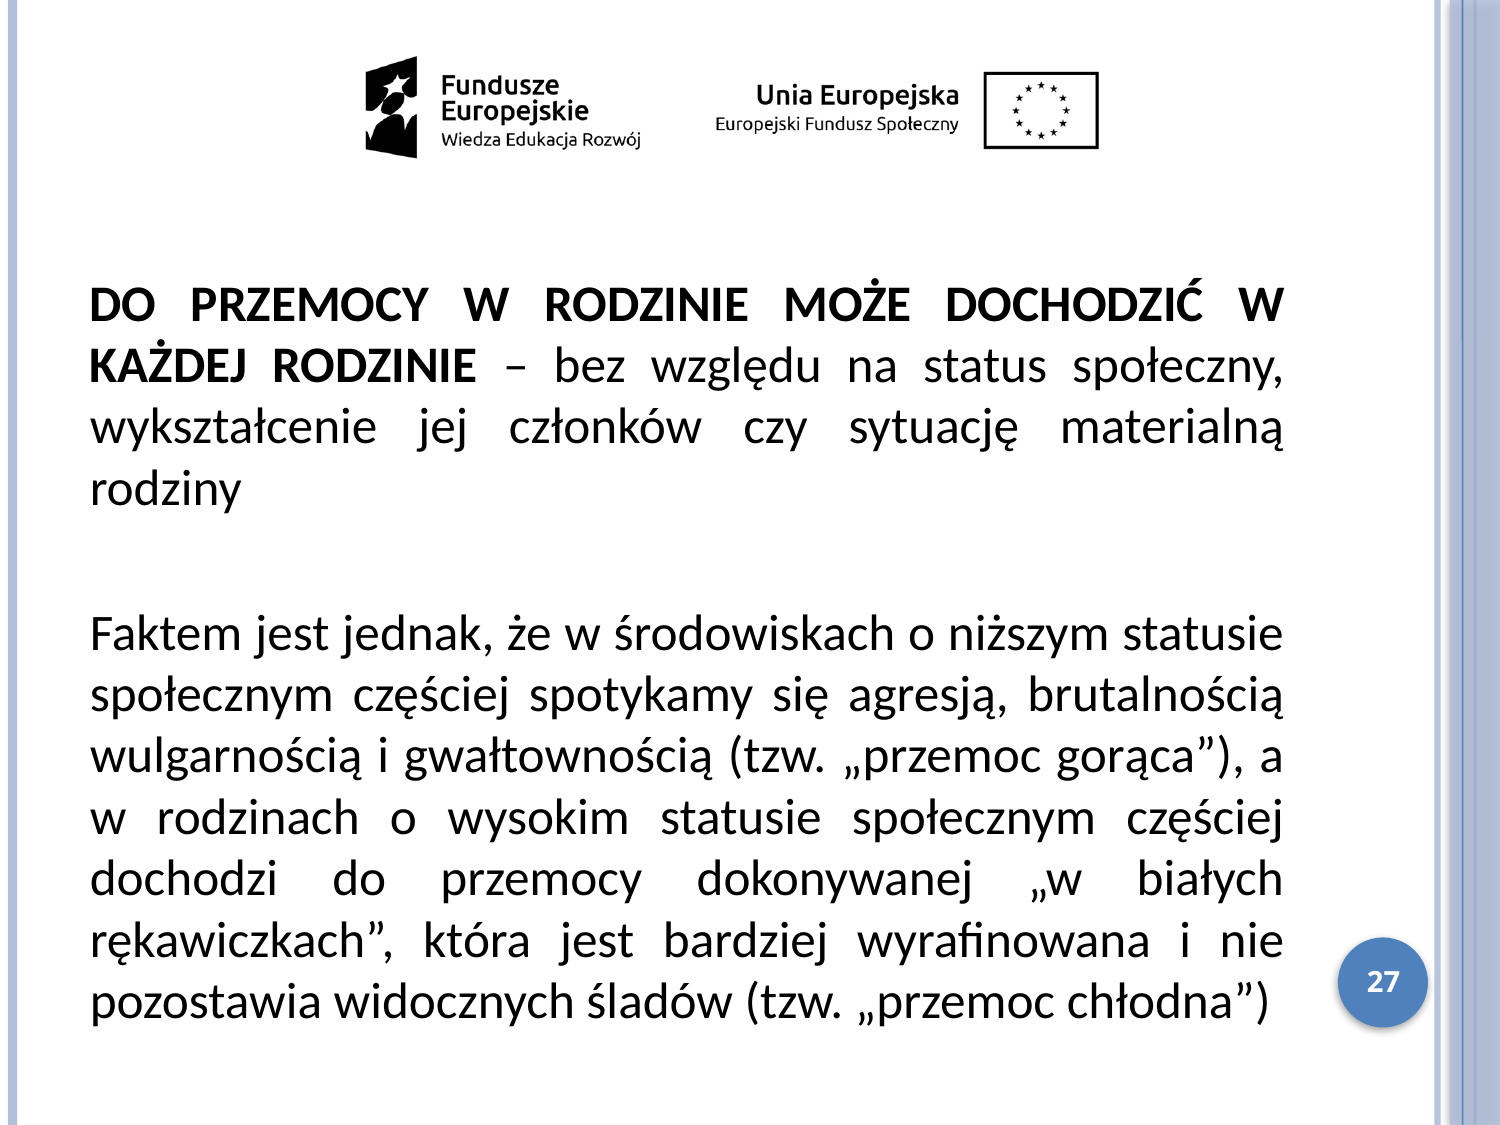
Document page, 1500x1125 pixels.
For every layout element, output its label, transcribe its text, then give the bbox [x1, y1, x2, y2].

list DO PRZEMOCY W RODZINIE MOŻE DOCHODZIĆ W KAŻDEJ RODZINIE – bez względu na status społeczny, wykształcenie jej członków czy sytuację materialną rodziny Faktem jest jednak, że w środowiskach o niższym statusie społecznym częściej spotykamy się agresją, brutalnością wulgarnością i gwałtownością (tzw. „przemoc gorąca”), a w rodzinach o wysokim statusie społecznym częściej dochodzi do przemocy dokonywanej „w białych rękawiczkach”, która jest bardziej wyrafinowana i nie pozostawia widocznych śladów (tzw. „przemoc chłodna”) [75, 262, 1300, 1062]
slide_number 27 [1333, 940, 1434, 1027]
picture [340, 30, 1124, 184]
